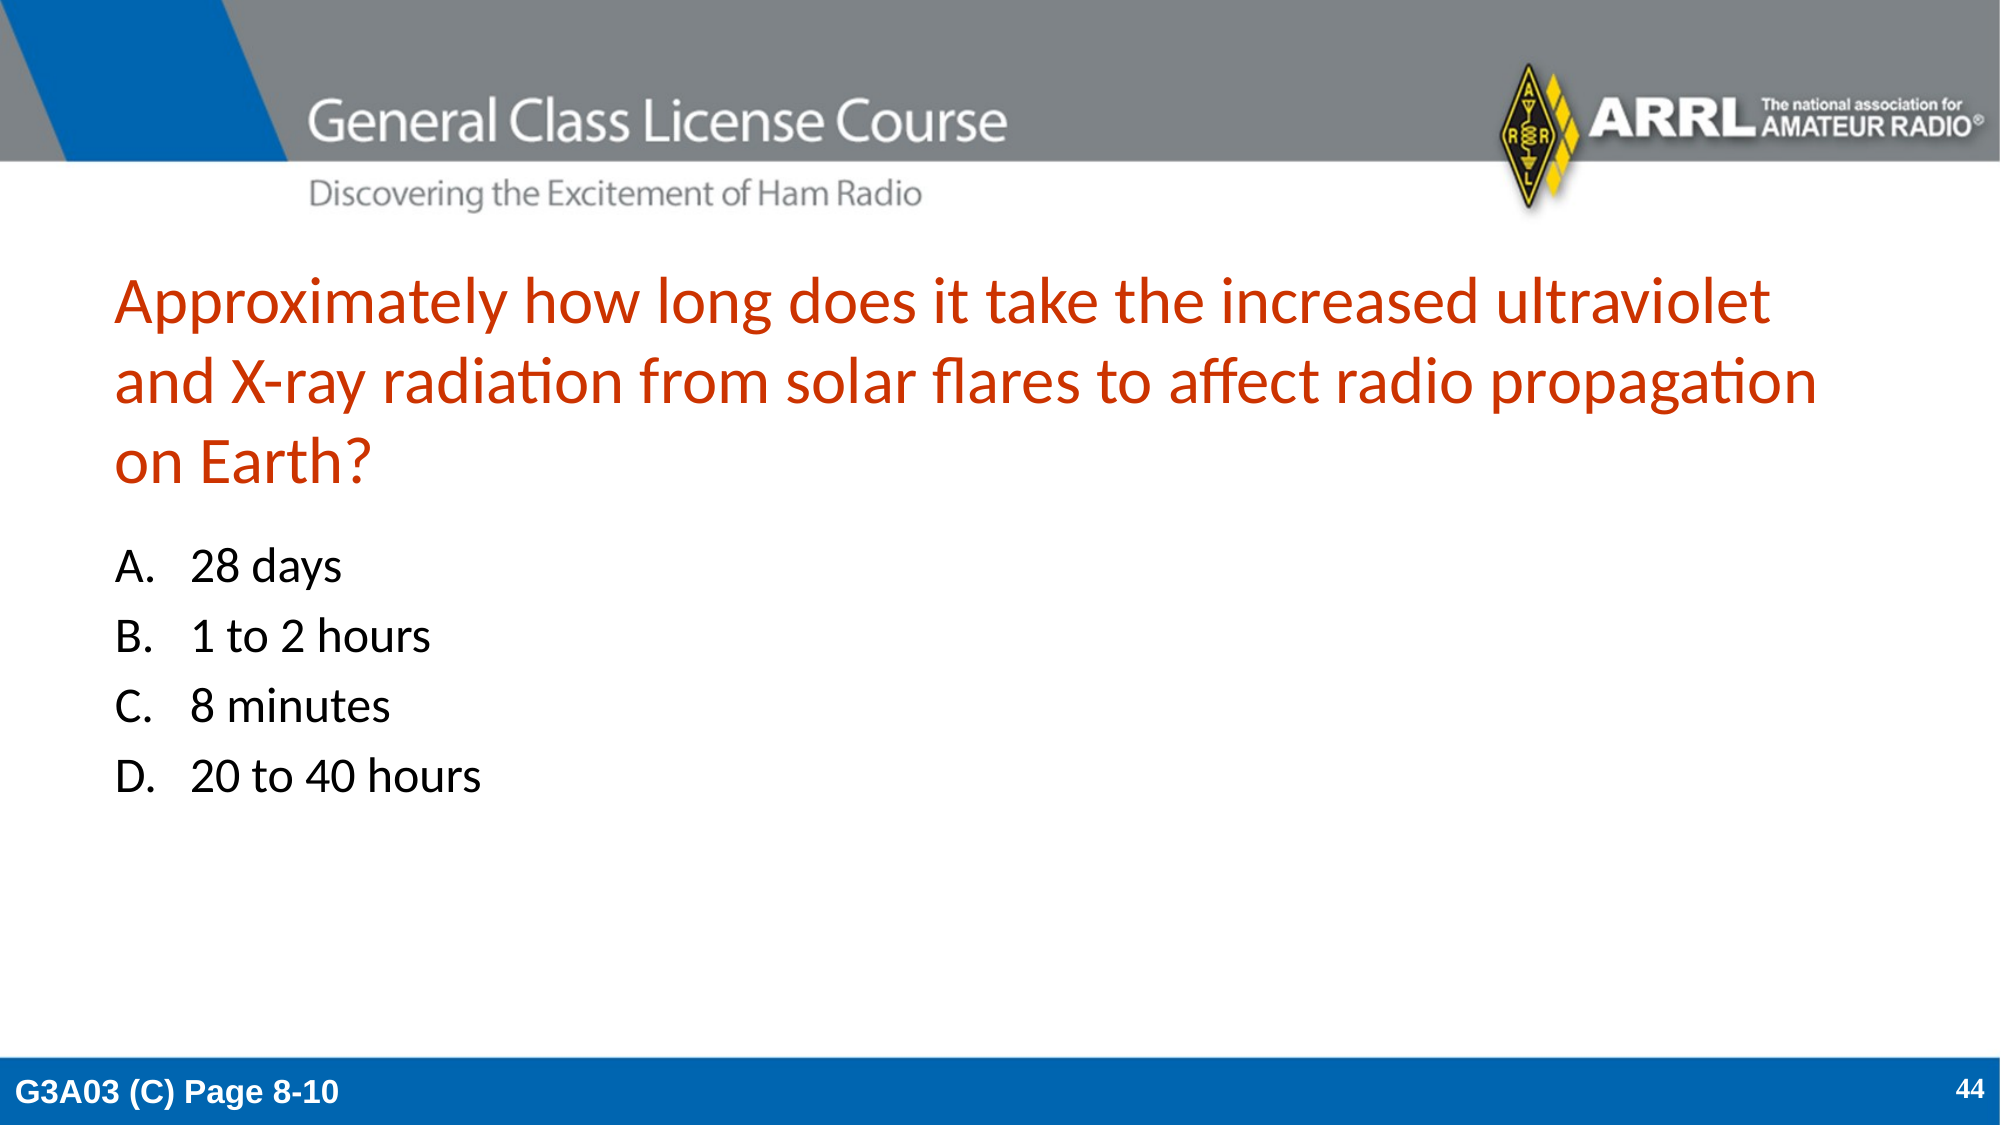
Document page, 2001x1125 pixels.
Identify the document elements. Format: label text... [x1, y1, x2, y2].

picture [0, 0, 2001, 1125]
text_box 44 [1875, 1062, 2000, 1113]
title Approximately how long does it take the increased ultraviolet and X-ray radiation from solar flares to affect radio propagation on Earth? [99, 249, 1900, 468]
text_box G3A03 (C) Page 8-10 [0, 1062, 1313, 1118]
list 28 days 1 to 2 hours 8 minutes 20 to 40 hours [99, 525, 1900, 1005]
